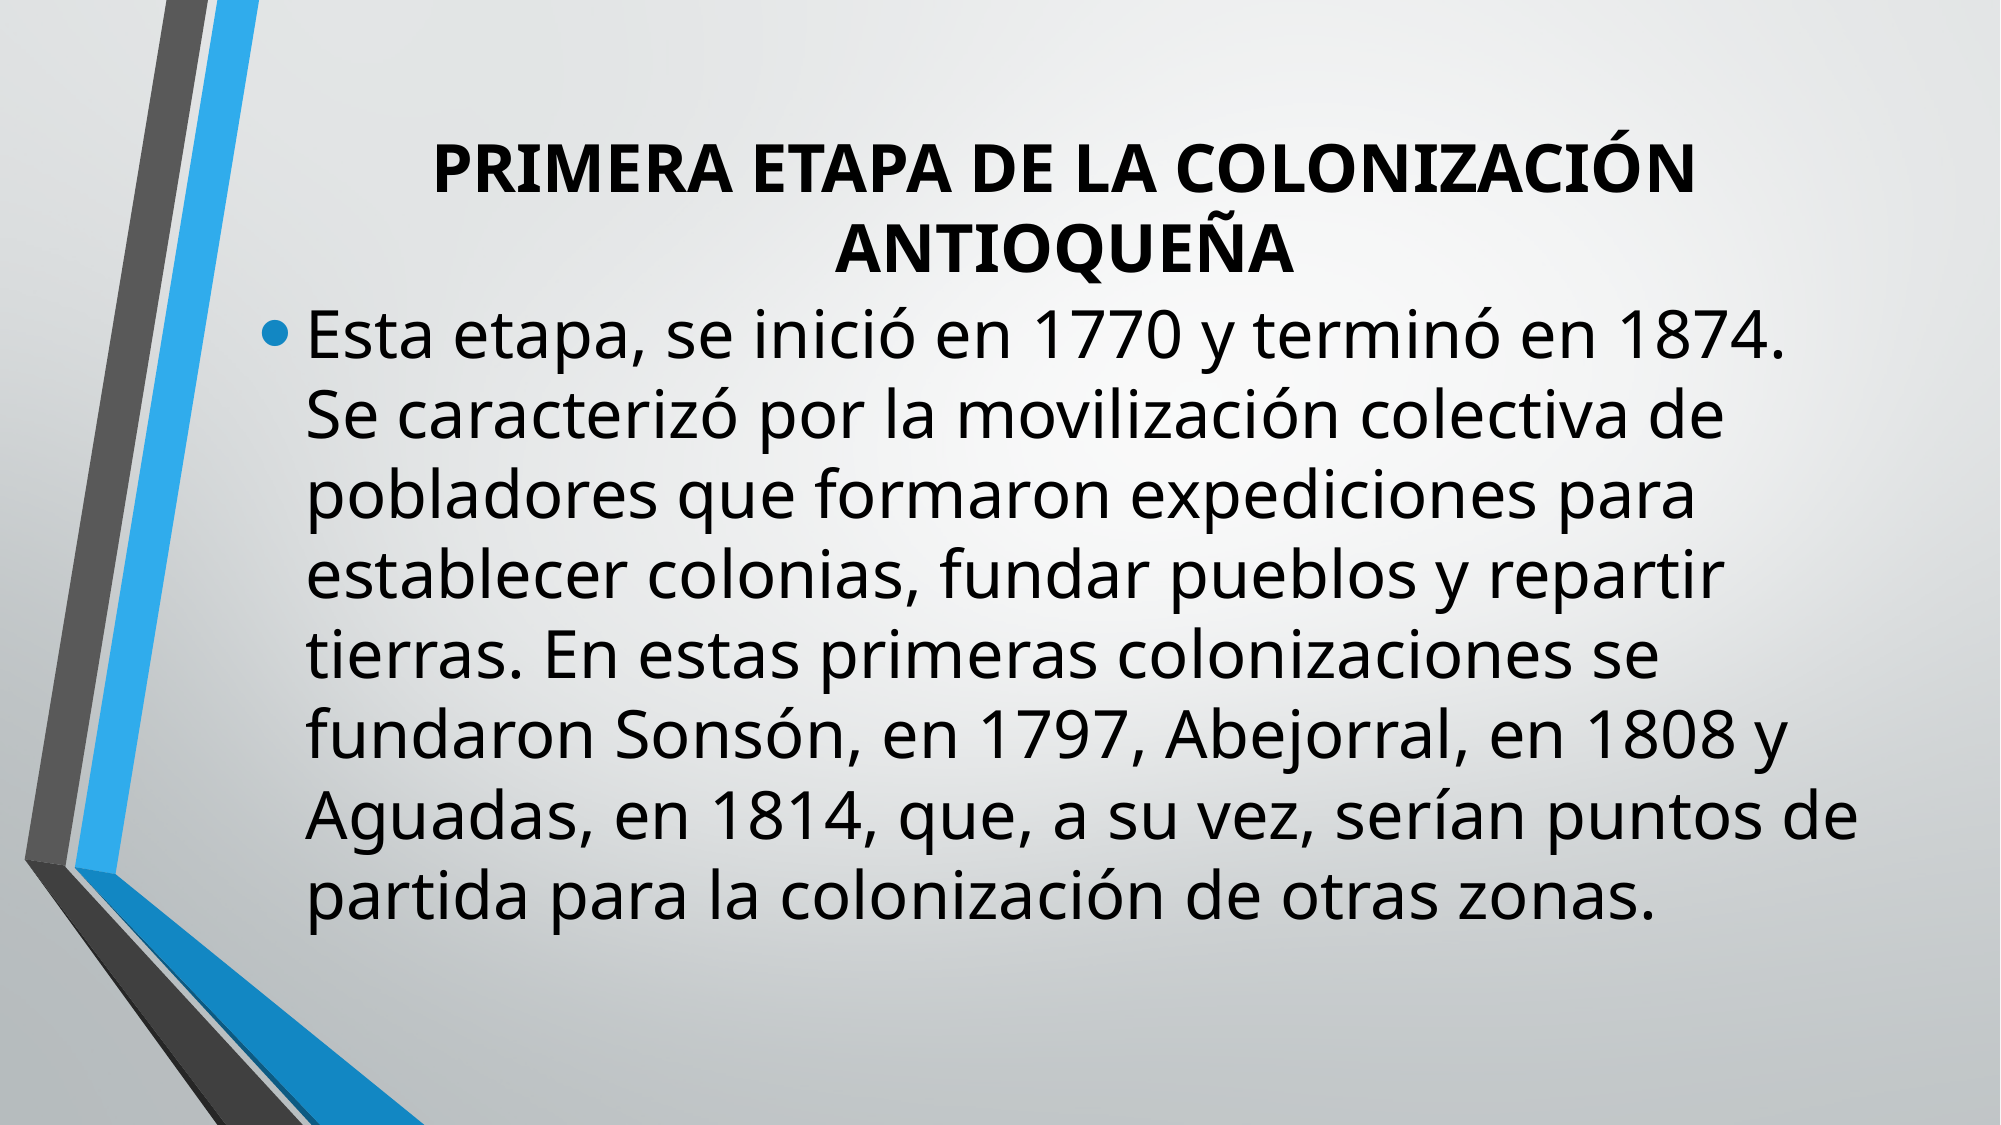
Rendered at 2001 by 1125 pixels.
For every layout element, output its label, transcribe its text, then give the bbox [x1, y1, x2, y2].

title PRIMERA ETAPA DE LA COLONIZACIÓN ANTIOQUEÑA [243, 112, 1887, 274]
list Esta etapa, se inició en 1770 y terminó en 1874. Se caracterizó por la movilización colectiva de pobladores que formaron expediciones para establecer colonias, fundar pueblos y repartir tierras. En estas primeras colonizaciones se fundaron Sonsón, en 1797, Abejorral, en 1808 y Aguadas, en 1814, que, a su vez, serían puntos de partida para la colonización de otras zonas. [243, 274, 1887, 950]
